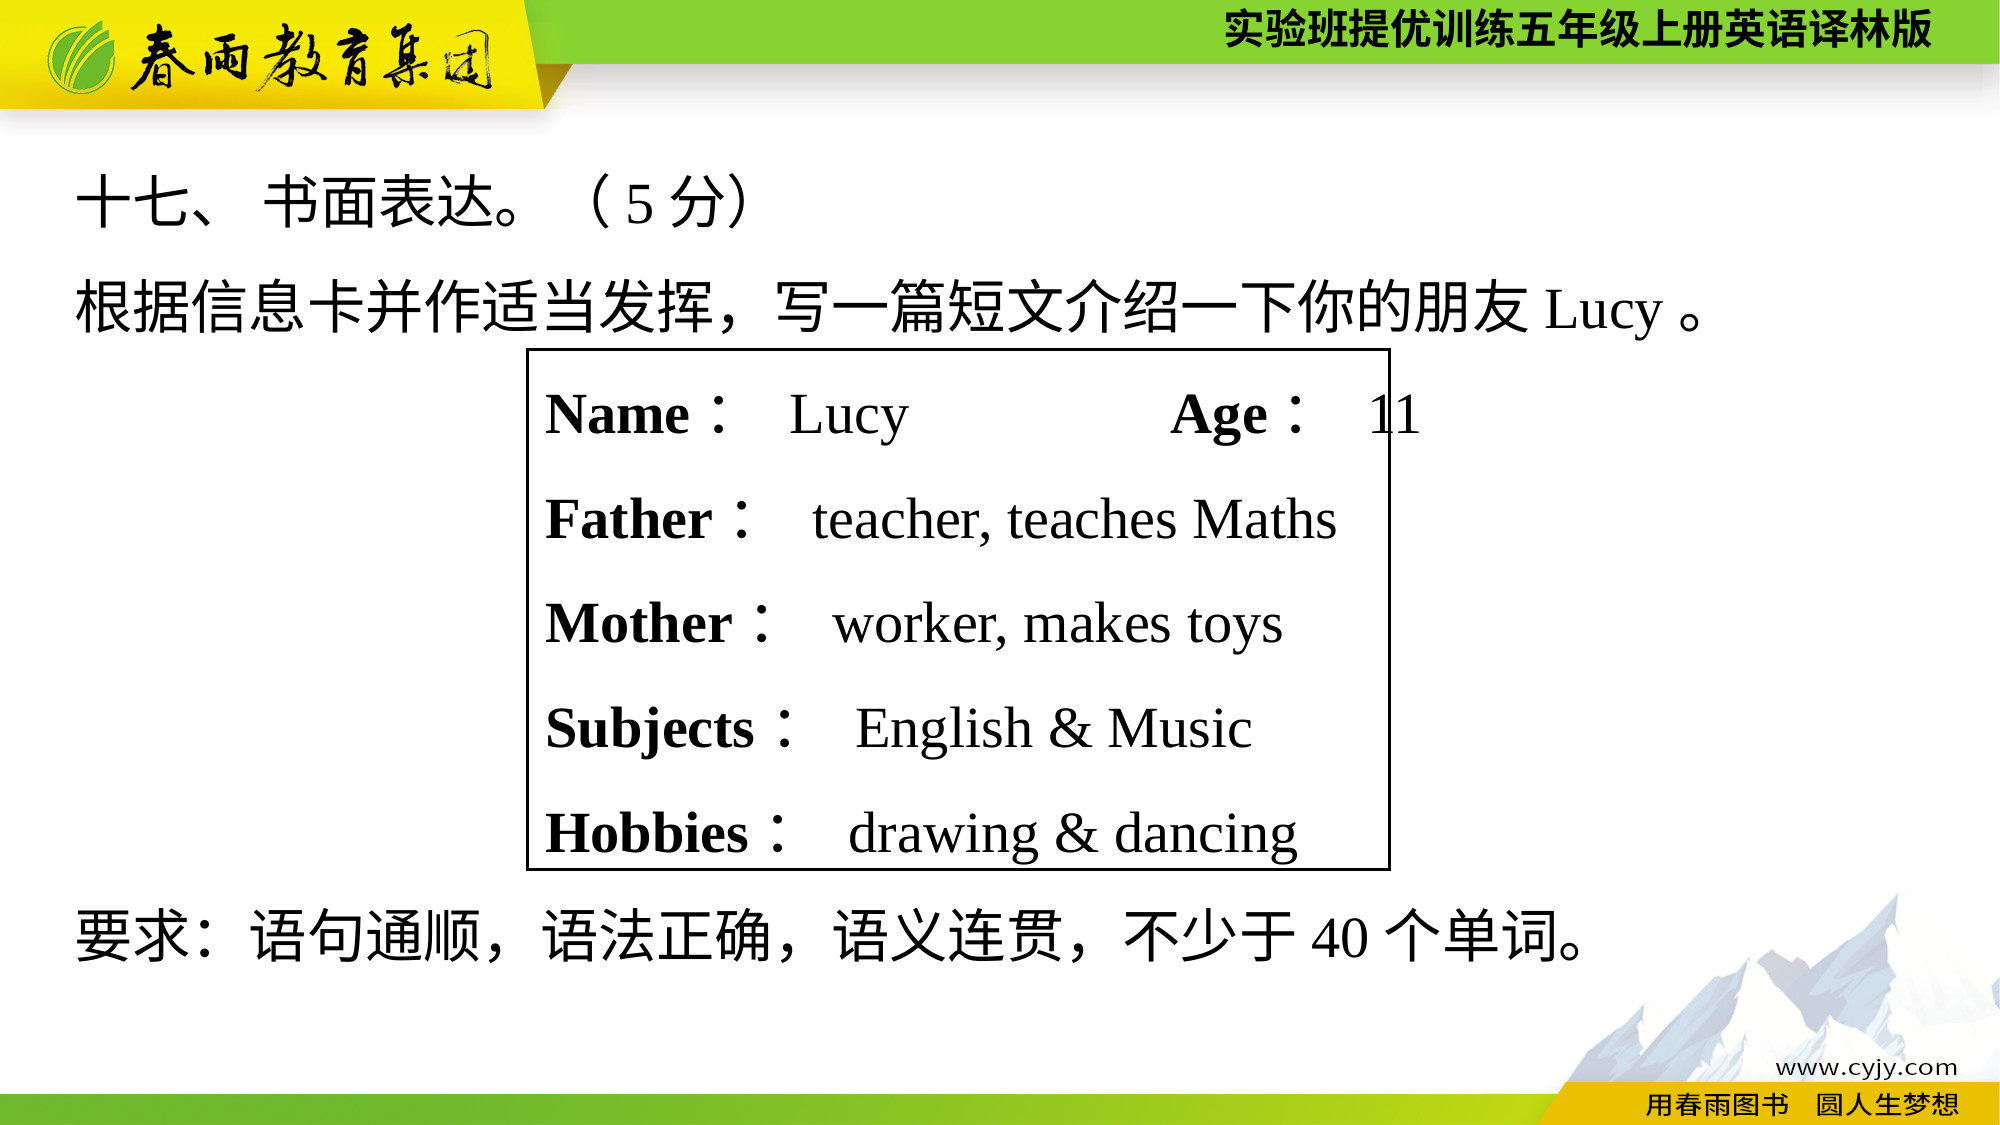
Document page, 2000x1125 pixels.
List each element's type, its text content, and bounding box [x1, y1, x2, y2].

text_box [527, 349, 1390, 870]
list 十七、 书面表达。（5分） 根据信息卡并作适当发挥，写一篇短文介绍一下你的朋友Lucy。 Name： Lucy Age： 11 Father： teacher, teaches Maths Mother： worker, makes toys Subjects： English & Music Hobbies： drawing & dancing 要求：语句通顺，语法正确，语义连贯，不少于40个单词。 [59, 122, 1944, 986]
picture [0, 0, 2000, 1125]
